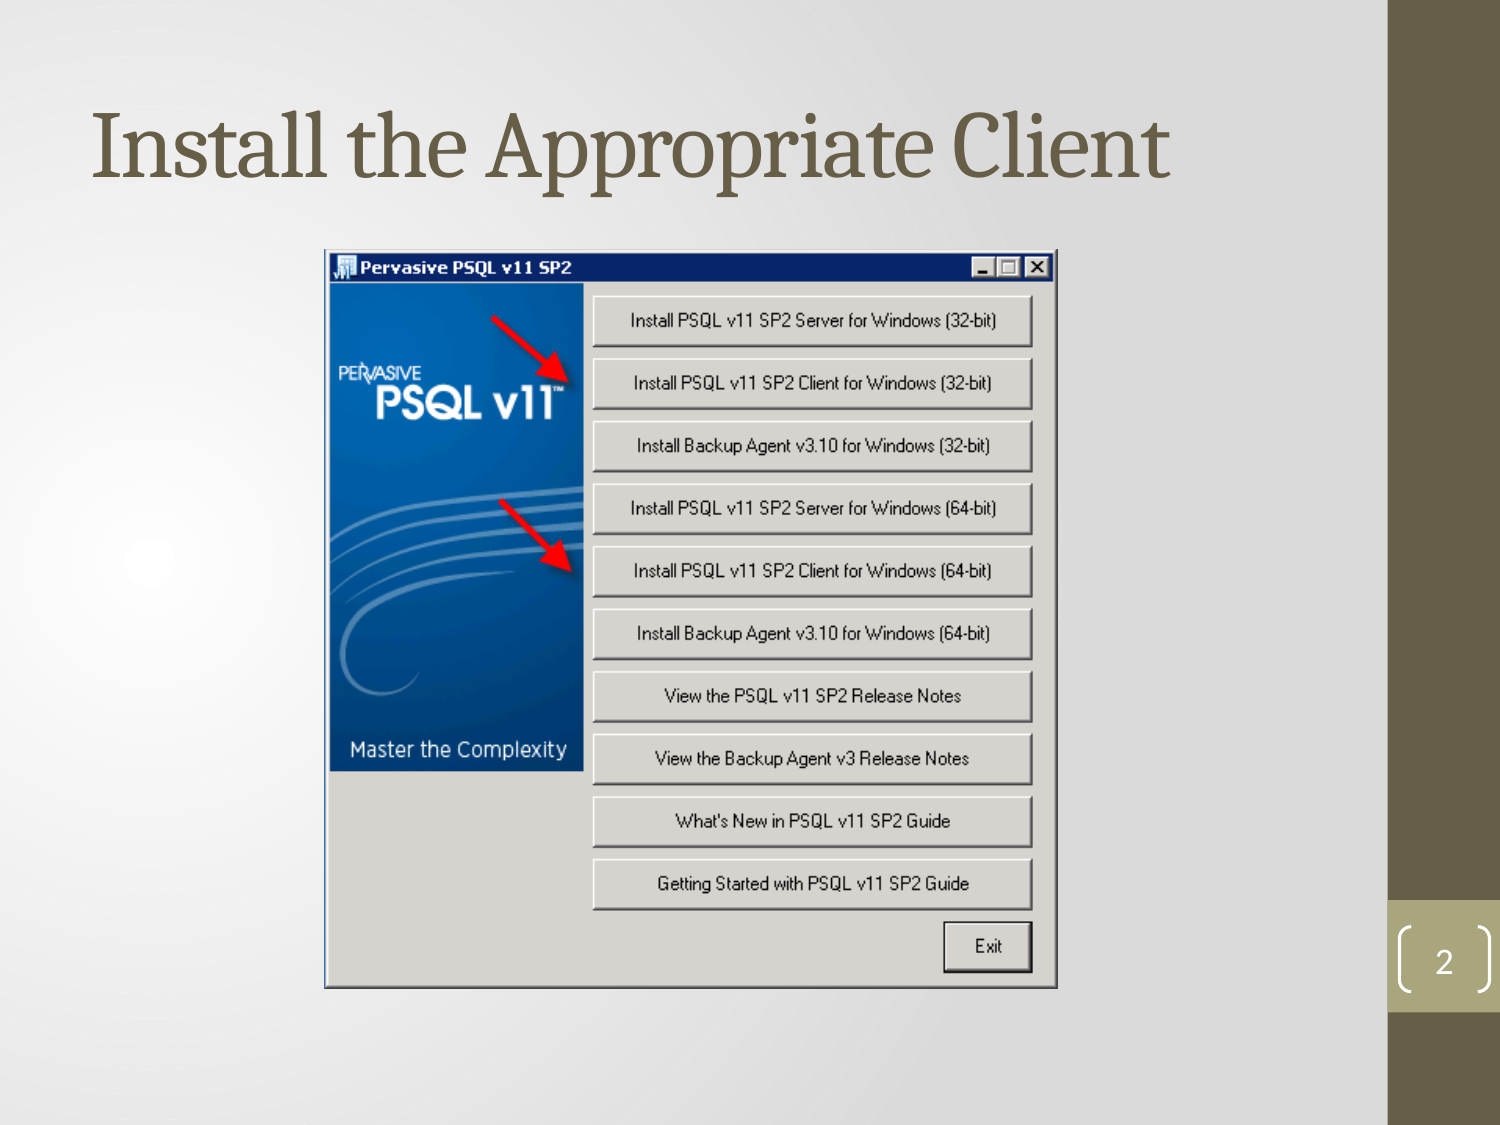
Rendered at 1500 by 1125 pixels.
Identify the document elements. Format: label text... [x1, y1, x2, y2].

picture [324, 249, 1059, 990]
title Install the Appropriate Client [75, 45, 1325, 233]
slide_number 2 [1397, 925, 1492, 994]
